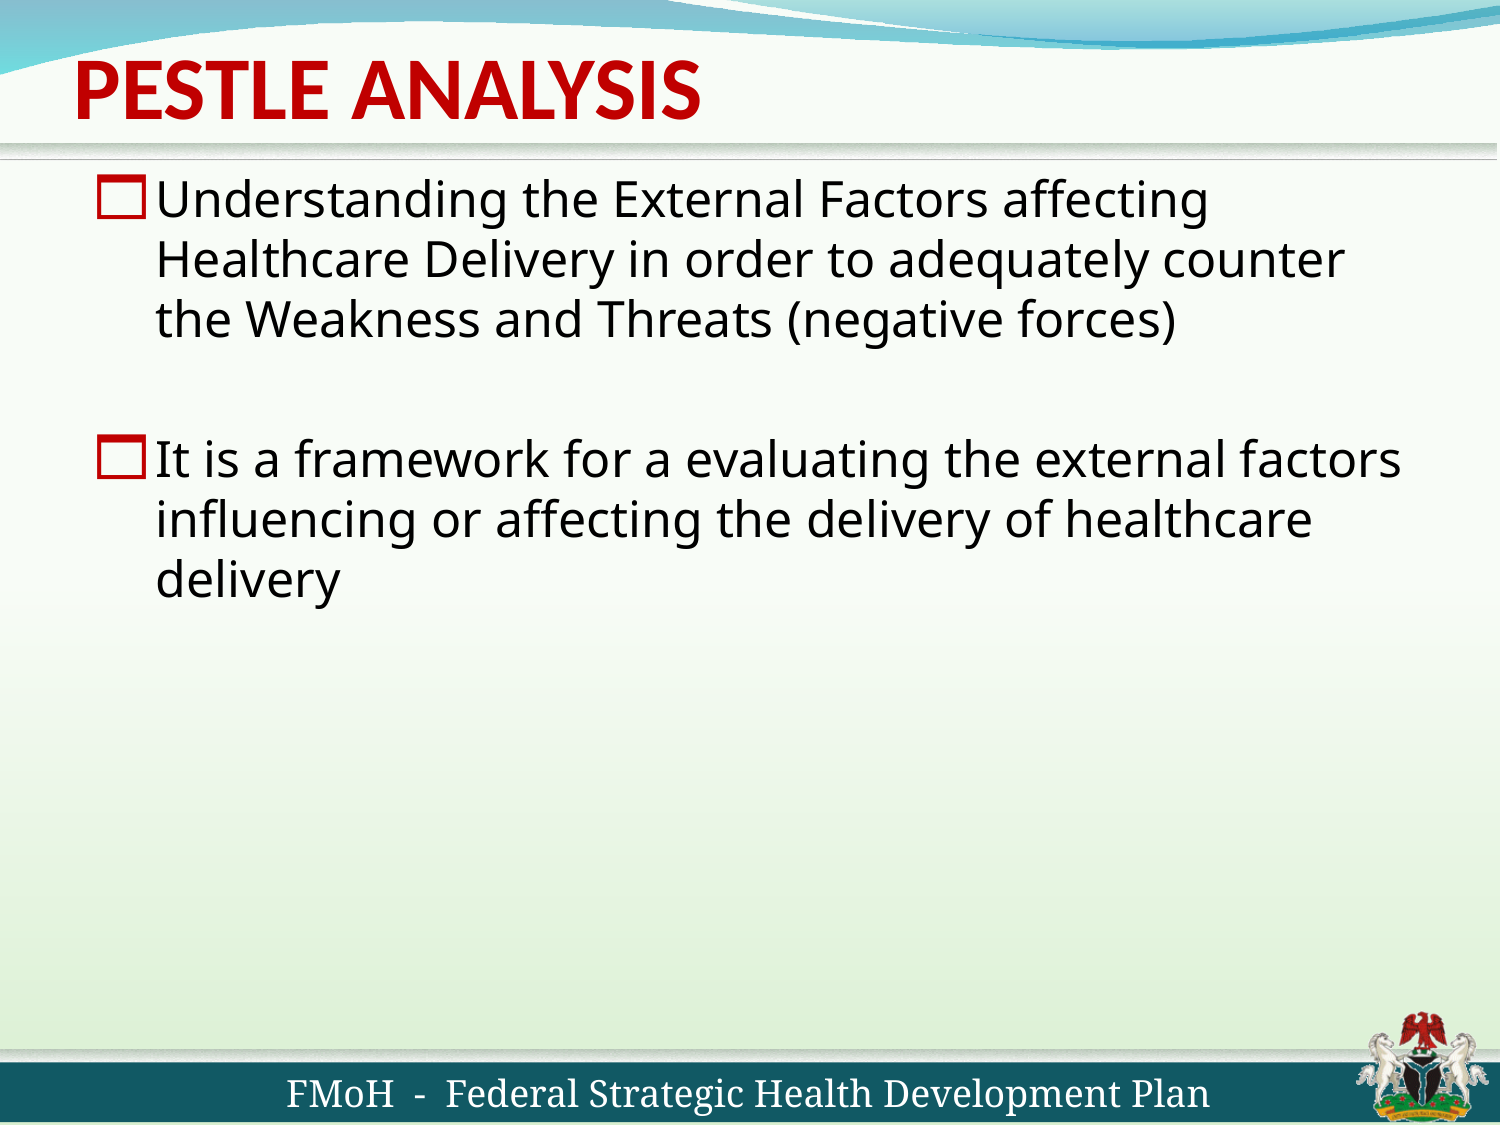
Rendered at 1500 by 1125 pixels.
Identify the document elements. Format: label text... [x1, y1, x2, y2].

picture [0, 1008, 1500, 1125]
picture [0, 143, 1497, 161]
title PESTLE ANALYSIS [73, 21, 1424, 138]
list Understanding the External Factors affecting Healthcare Delivery in order to adequately counter the Weakness and Threats (negative forces) It is a framework for a evaluating the external factors influencing or affecting the delivery of healthcare delivery [75, 160, 1425, 1038]
